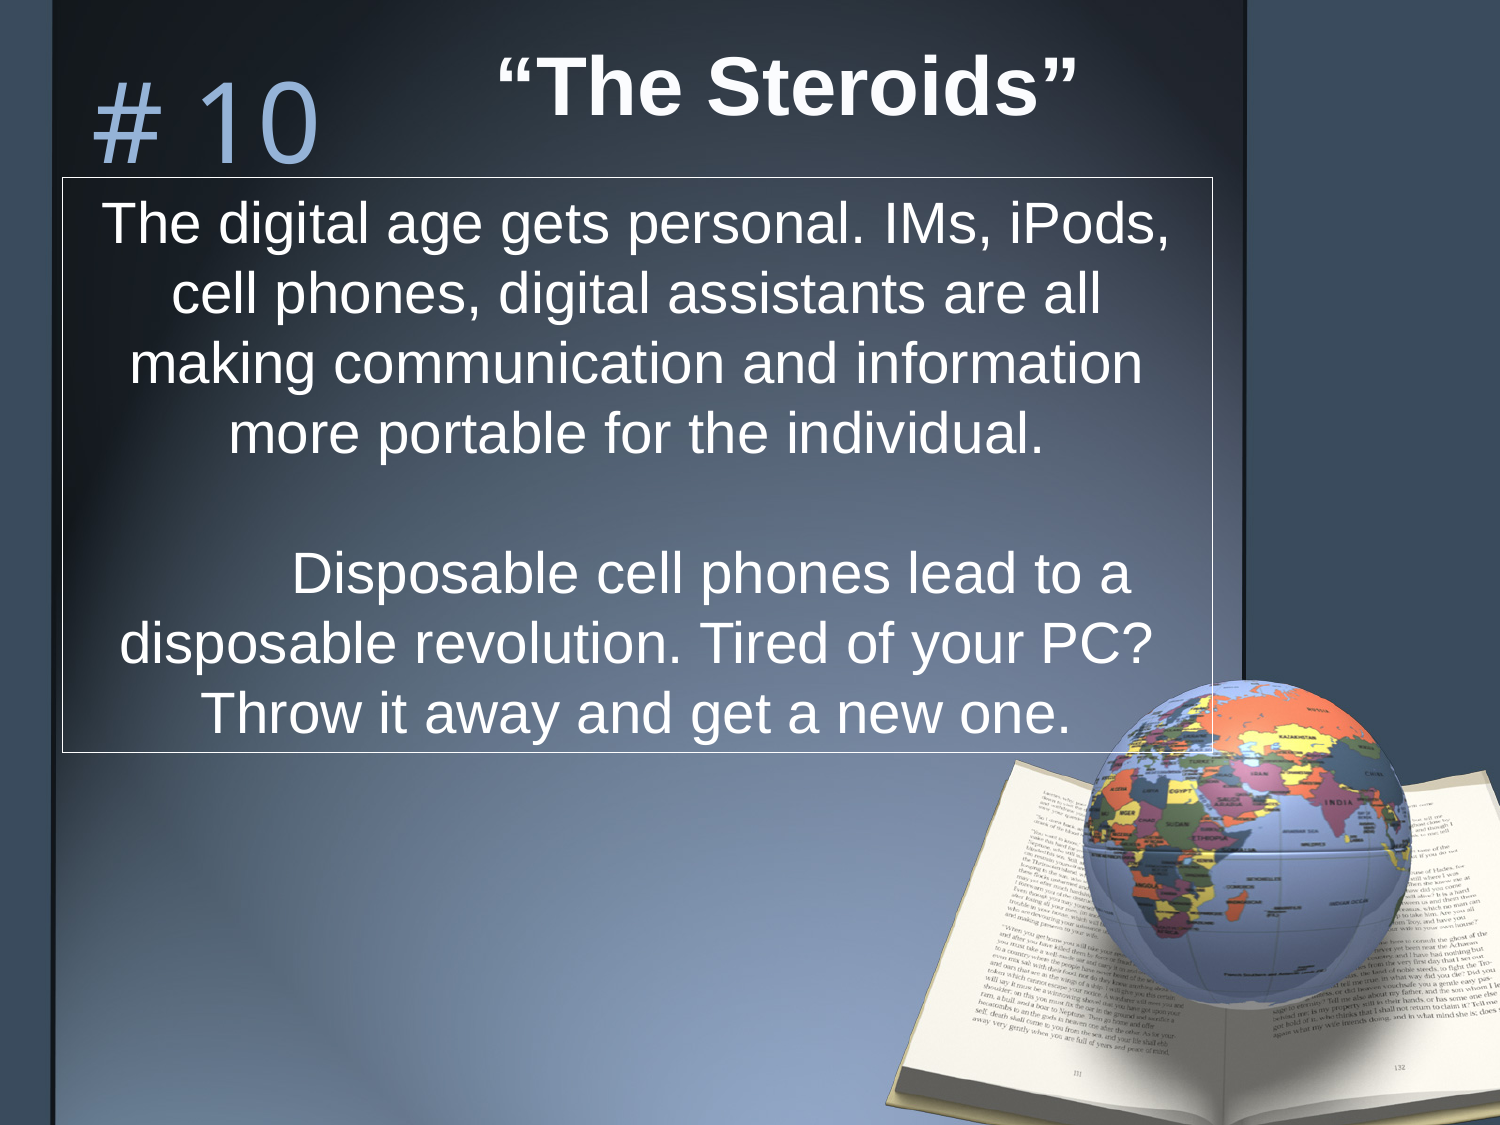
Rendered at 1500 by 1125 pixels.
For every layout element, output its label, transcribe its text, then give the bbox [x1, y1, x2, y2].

picture [0, 0, 1500, 1125]
text_box The digital age gets personal. IMs, iPods, cell phones, digital assistants are all making communication and information more portable for the individual. Disposable cell phones lead to a disposable revolution. Tired of your PC? Throw it away and get a new one. [62, 177, 1213, 753]
text_box “The Steroids” [337, 24, 1239, 140]
title # 10 [49, 0, 363, 238]
